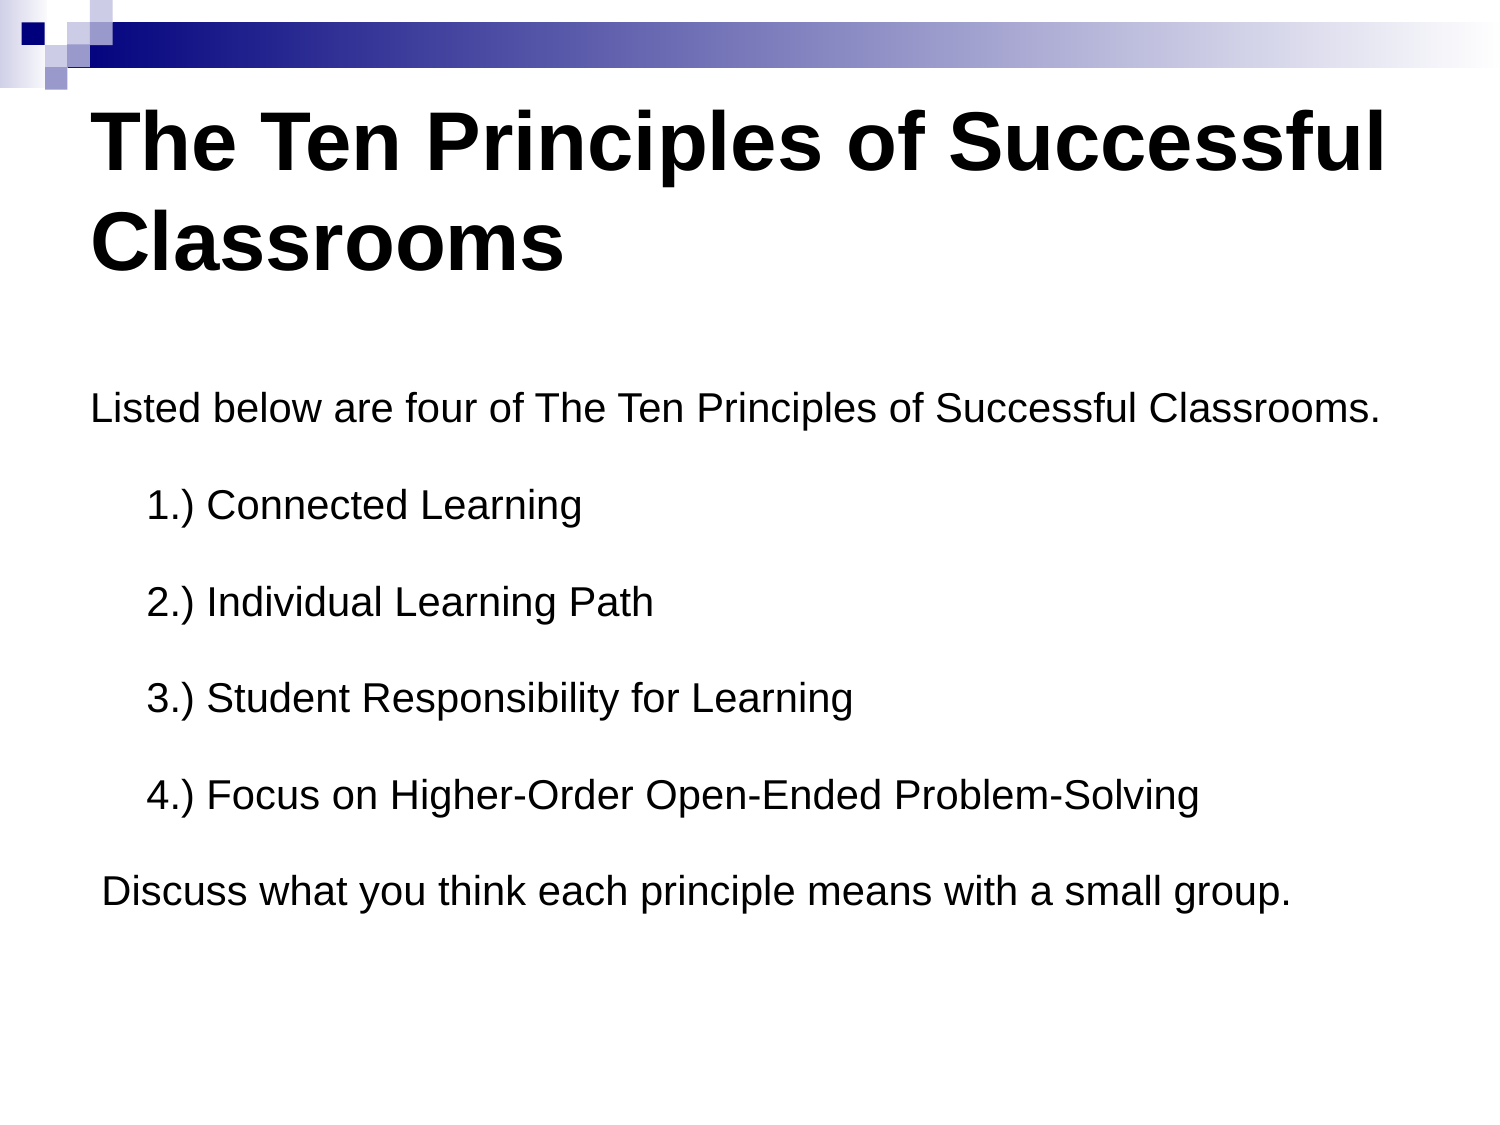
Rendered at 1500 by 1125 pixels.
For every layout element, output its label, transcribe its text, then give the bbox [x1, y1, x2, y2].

title The Ten Principles of Successful Classrooms [74, 74, 1426, 301]
list Listed below are four of The Ten Principles of Successful Classrooms. 1.) Connected Learning 2.) Individual Learning Path 3.) Student Responsibility for Learning 4.) Focus on Higher-Order Open-Ended Problem-Solving Discuss what you think each principle means with a small group. [74, 324, 1426, 963]
